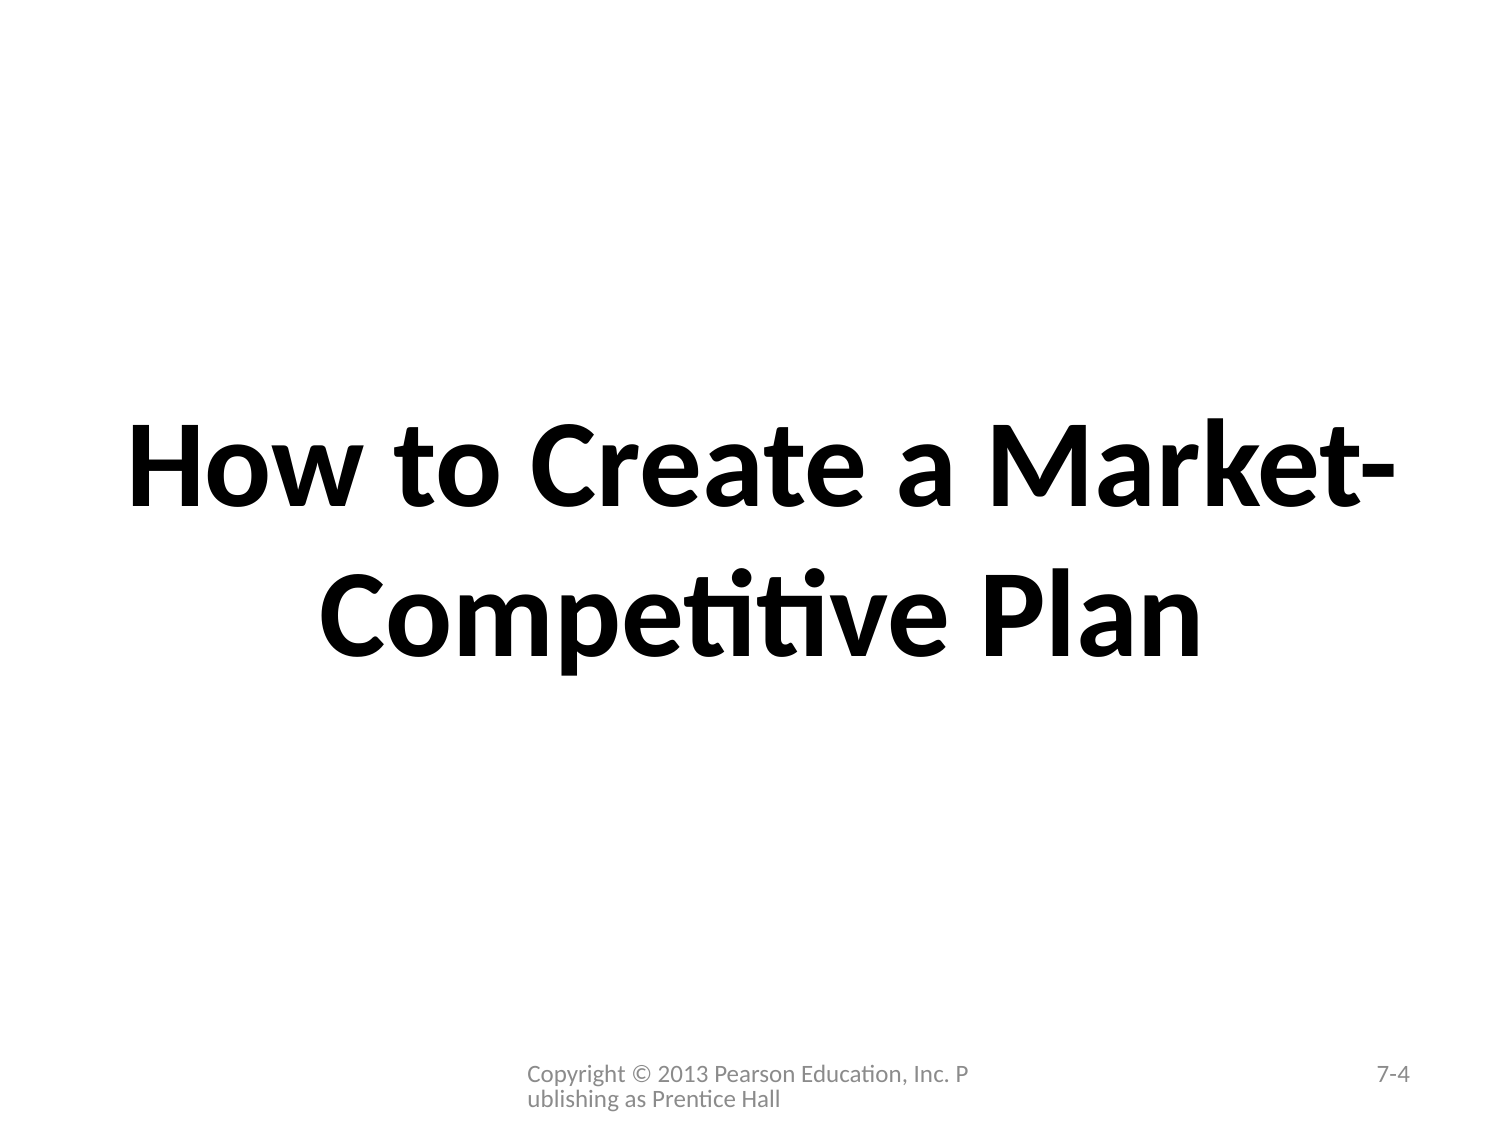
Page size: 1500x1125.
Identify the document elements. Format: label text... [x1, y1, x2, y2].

title How to Create a Market-Competitive Plan [87, 299, 1438, 763]
footer Copyright © 2013 Pearson Education, Inc. Publishing as Prentice Hall [512, 1042, 988, 1103]
slide_number 7-4 [1074, 1042, 1425, 1103]
